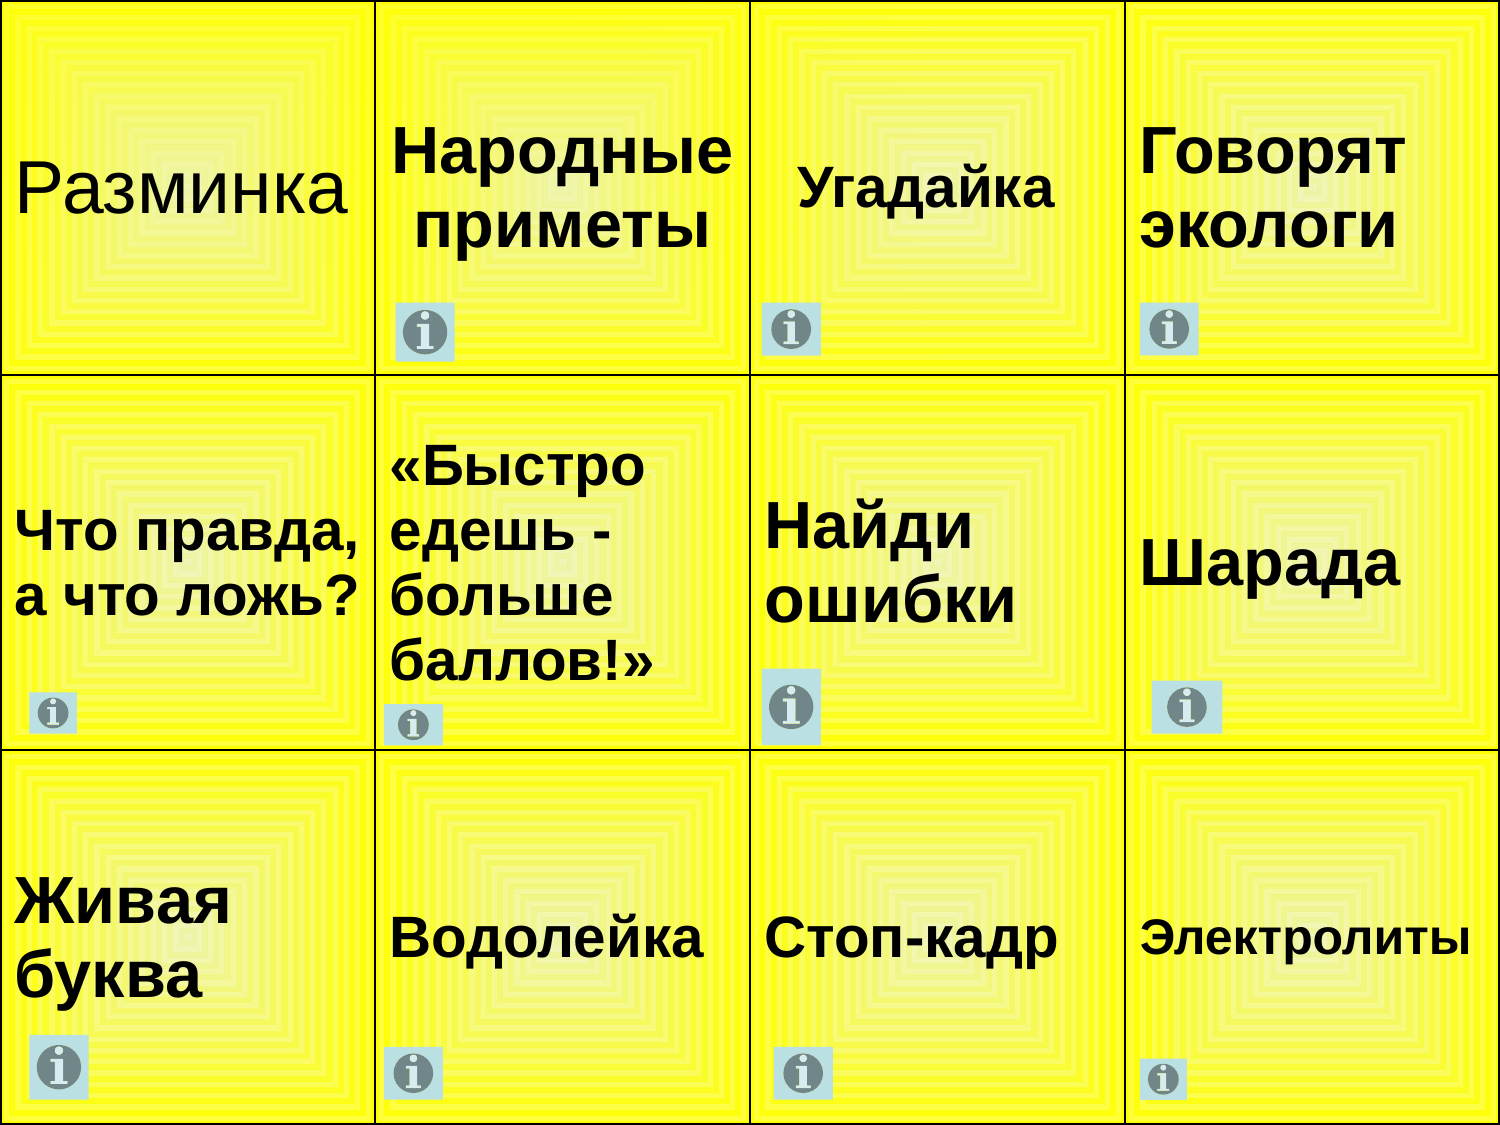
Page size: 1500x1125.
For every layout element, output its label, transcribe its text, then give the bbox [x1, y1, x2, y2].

table_header Говорят экологи [1126, 2, 1498, 374]
table_cell «Быстро едешь - больше баллов!» [376, 376, 749, 749]
table_cell Найди ошибки [751, 376, 1124, 749]
table_cell Водолейка [376, 751, 749, 1123]
table_cell Что правда, а что ложь? [2, 376, 374, 749]
text_box [761, 668, 821, 746]
text_box [761, 302, 821, 356]
table_cell Живая буква [2, 751, 374, 1123]
text_box [383, 704, 443, 746]
text_box [395, 302, 455, 362]
text_box [383, 1046, 443, 1100]
table_cell Шарада [1126, 376, 1498, 749]
table_cell Электролиты [1126, 751, 1498, 1123]
text_box [29, 1034, 89, 1100]
table_header Народные приметы [376, 2, 749, 374]
table_header Угадайка [751, 2, 1124, 374]
text_box [1139, 1058, 1187, 1100]
table_cell Стоп-кадр [751, 751, 1124, 1123]
text_box [1151, 680, 1223, 734]
table_header Разминка [2, 2, 374, 374]
text_box [773, 1046, 833, 1100]
text_box [1139, 302, 1199, 356]
text_box [29, 692, 77, 734]
